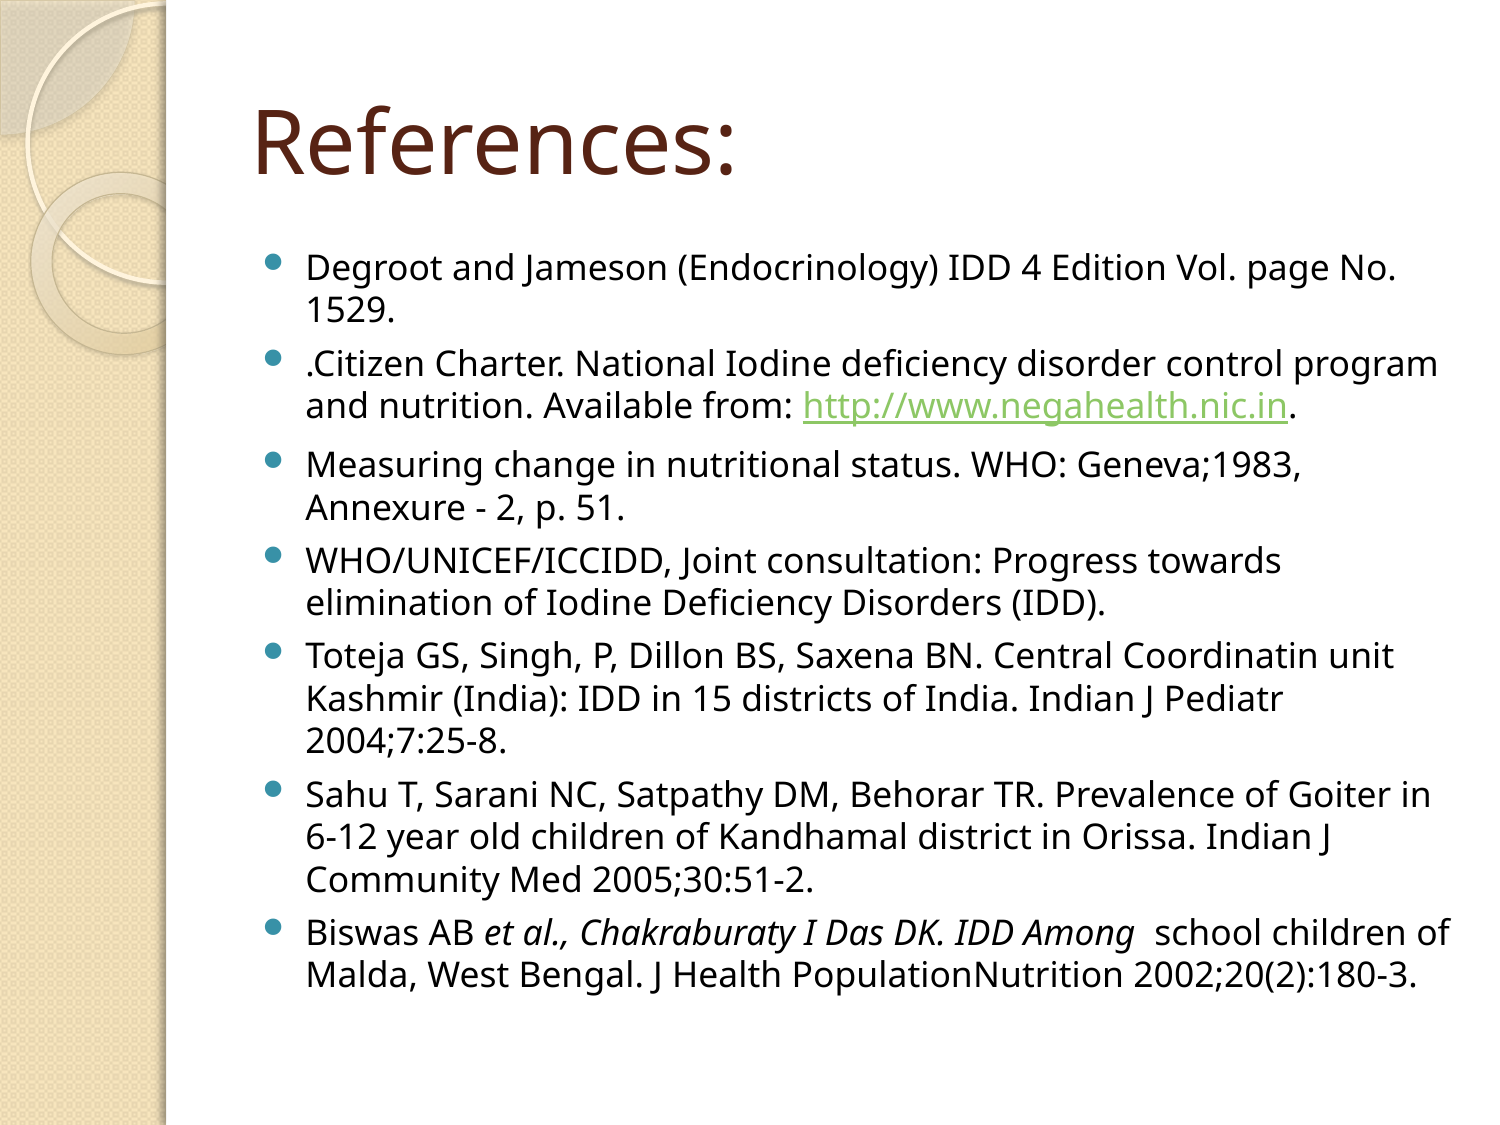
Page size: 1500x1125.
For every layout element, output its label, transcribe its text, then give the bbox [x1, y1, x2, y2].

title References: [235, 45, 1466, 233]
list Degroot and Jameson (Endocrinology) IDD 4 Edition Vol. page No. 1529. .Citizen Charter. National Iodine deficiency disorder control program and nutrition. Available from: http://www.negahealth.nic.in. Measuring change in nutritional status. WHO: Geneva;1983, Annexure - 2, p. 51. WHO/UNICEF/ICCIDD, Joint consultation: Progress towards elimination of Iodine Deficiency Disorders (IDD). Toteja GS, Singh, P, Dillon BS, Saxena BN. Central Coordinatin unit Kashmir (India): IDD in 15 districts of India. Indian J Pediatr 2004;7:25-8. Sahu T, Sarani NC, Satpathy DM, Behorar TR. Prevalence of Goiter in 6-12 year old children of Kandhamal district in Orissa. Indian J Community Med 2005;30:51-2. Biswas AB et al., Chakraburaty I Das DK. IDD Among school children of Malda, West Bengal. J Health PopulationNutrition 2002;20(2):180-3. [235, 237, 1466, 1025]
